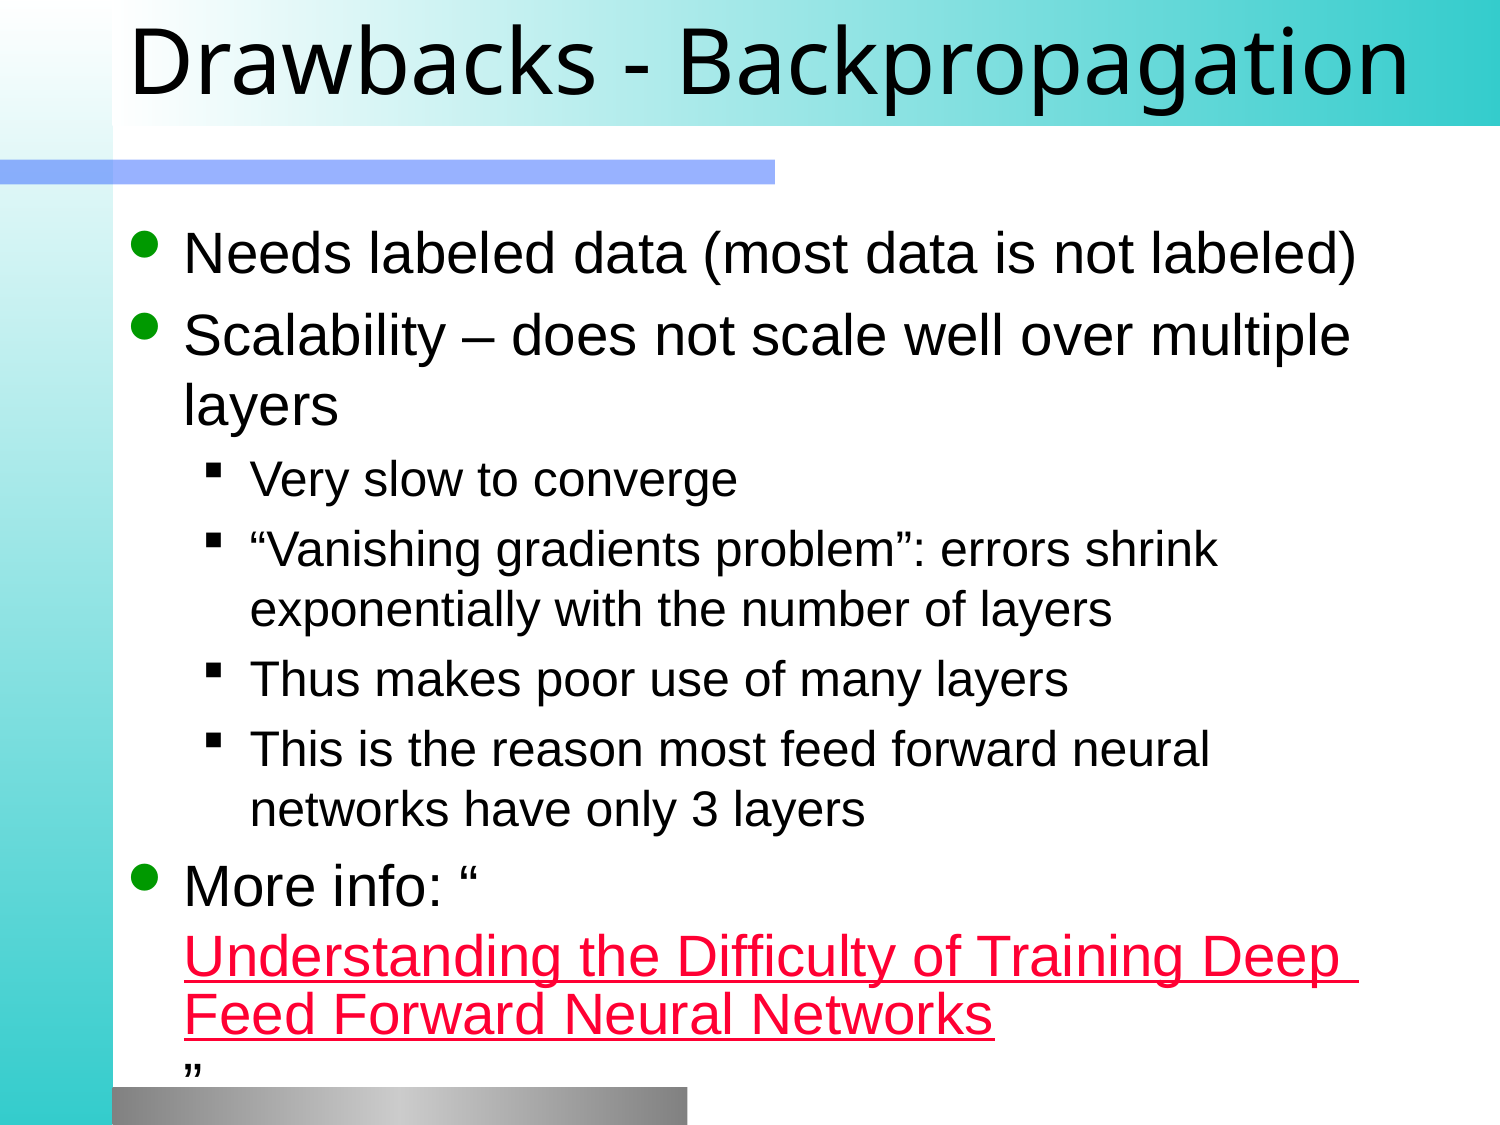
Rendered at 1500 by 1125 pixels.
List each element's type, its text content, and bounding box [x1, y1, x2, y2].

list Needs labeled data (most data is not labeled) Scalability – does not scale well over multiple layers Very slow to converge “Vanishing gradients problem”: errors shrink exponentially with the number of layers Thus makes poor use of many layers This is the reason most feed forward neural networks have only 3 layers More info: “Understanding the Difficulty of Training Deep Feed Forward Neural Networks” [112, 207, 1388, 1073]
title Drawbacks - Backpropagation [112, 0, 1500, 121]
